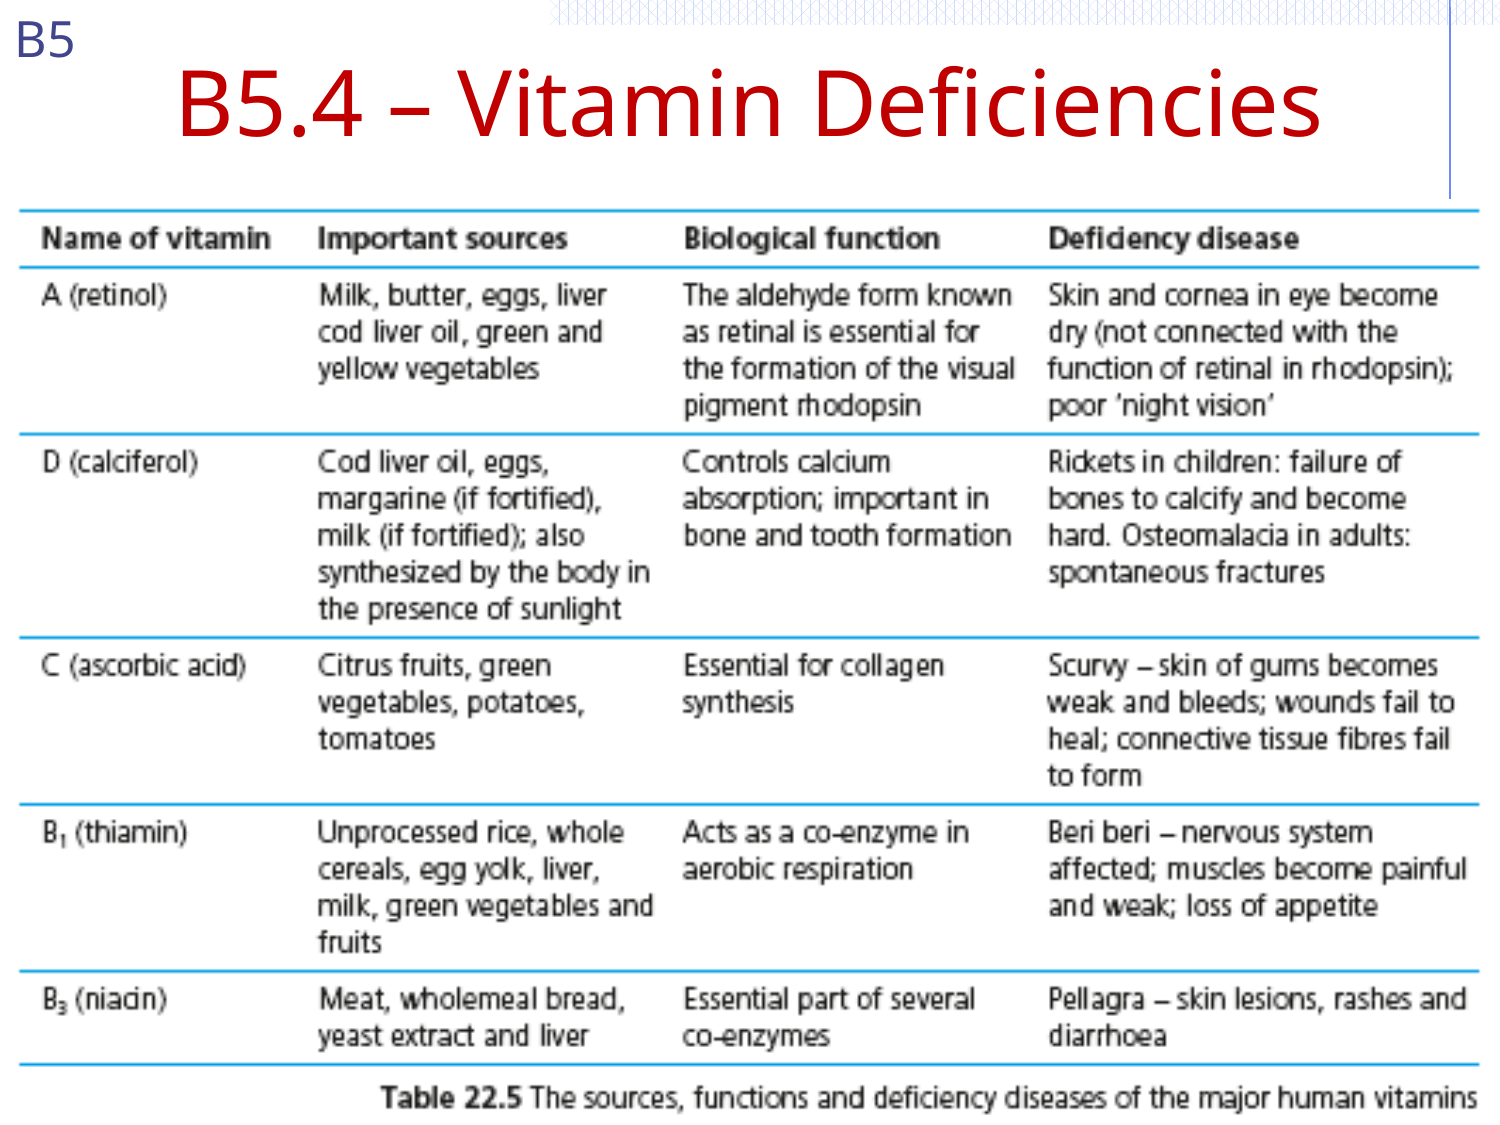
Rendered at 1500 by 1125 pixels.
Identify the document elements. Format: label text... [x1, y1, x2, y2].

title B5.4 – Vitamin Deficiencies [37, 24, 1463, 163]
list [9, 199, 1500, 1125]
